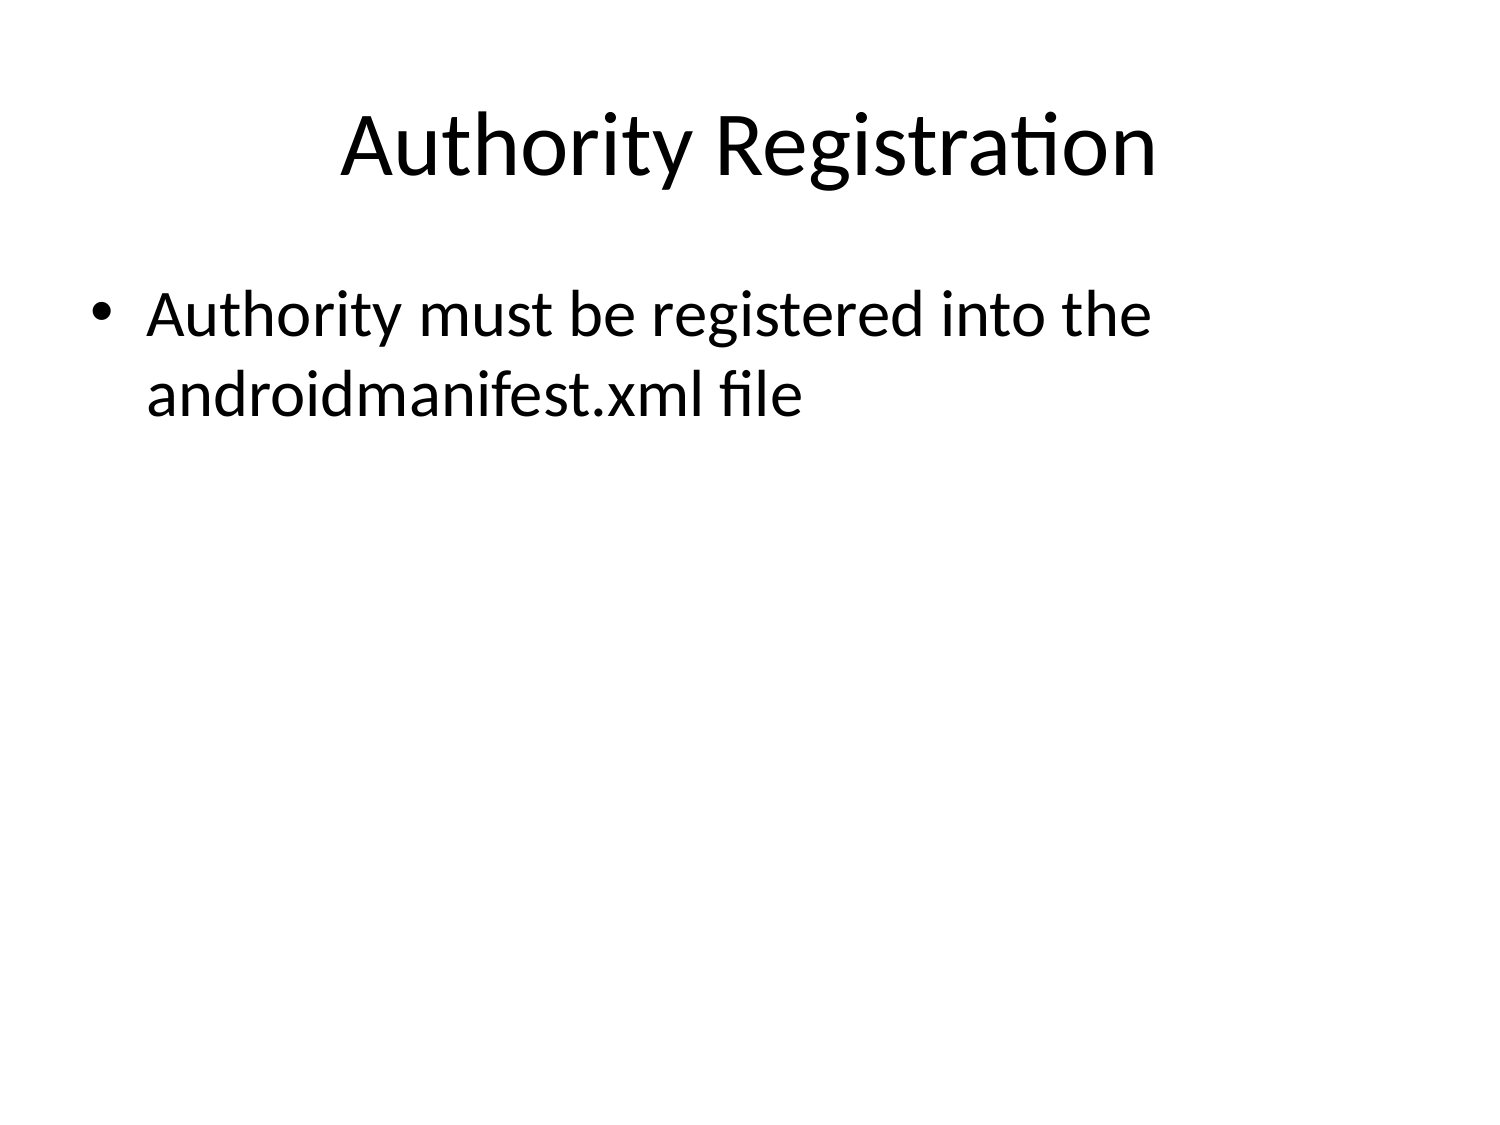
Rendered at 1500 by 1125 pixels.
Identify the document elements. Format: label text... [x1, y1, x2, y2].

title Authority Registration [75, 45, 1425, 233]
list Authority must be registered into the androidmanifest.xml file [75, 262, 1425, 1005]
